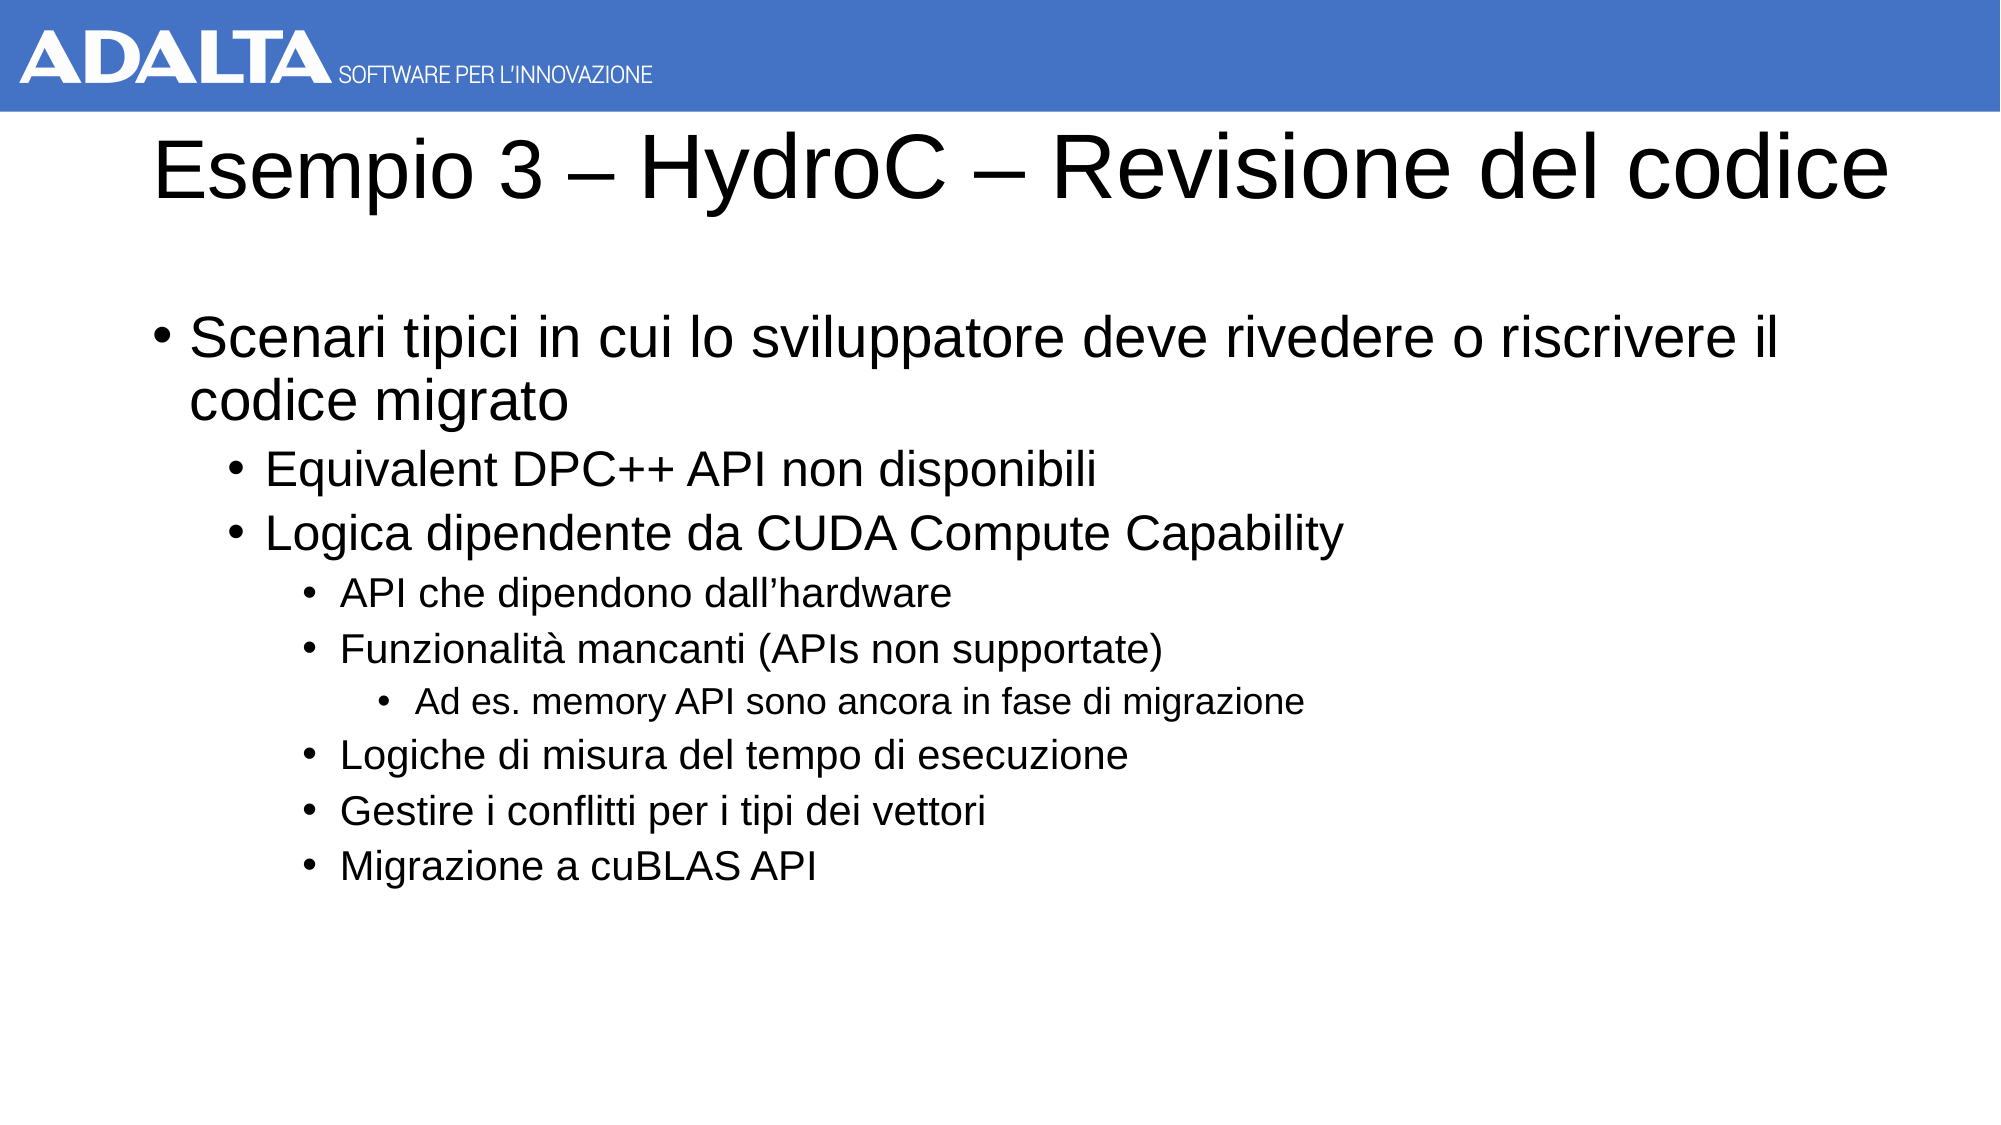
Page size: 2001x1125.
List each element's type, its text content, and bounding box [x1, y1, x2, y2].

title Esempio 3 – HydroC – Revisione del codice [137, 111, 1922, 278]
list Scenari tipici in cui lo sviluppatore deve rivedere o riscrivere il codice migrato Equivalent DPC++ API non disponibili Logica dipendente da CUDA Compute Capability API che dipendono dall’hardware Funzionalità mancanti (APIs non supportate) Ad es. memory API sono ancora in fase di migrazione Logiche di misura del tempo di esecuzione Gestire i conflitti per i tipi dei vettori Migrazione a cuBLAS API [137, 299, 1863, 1014]
picture [13, 23, 658, 88]
